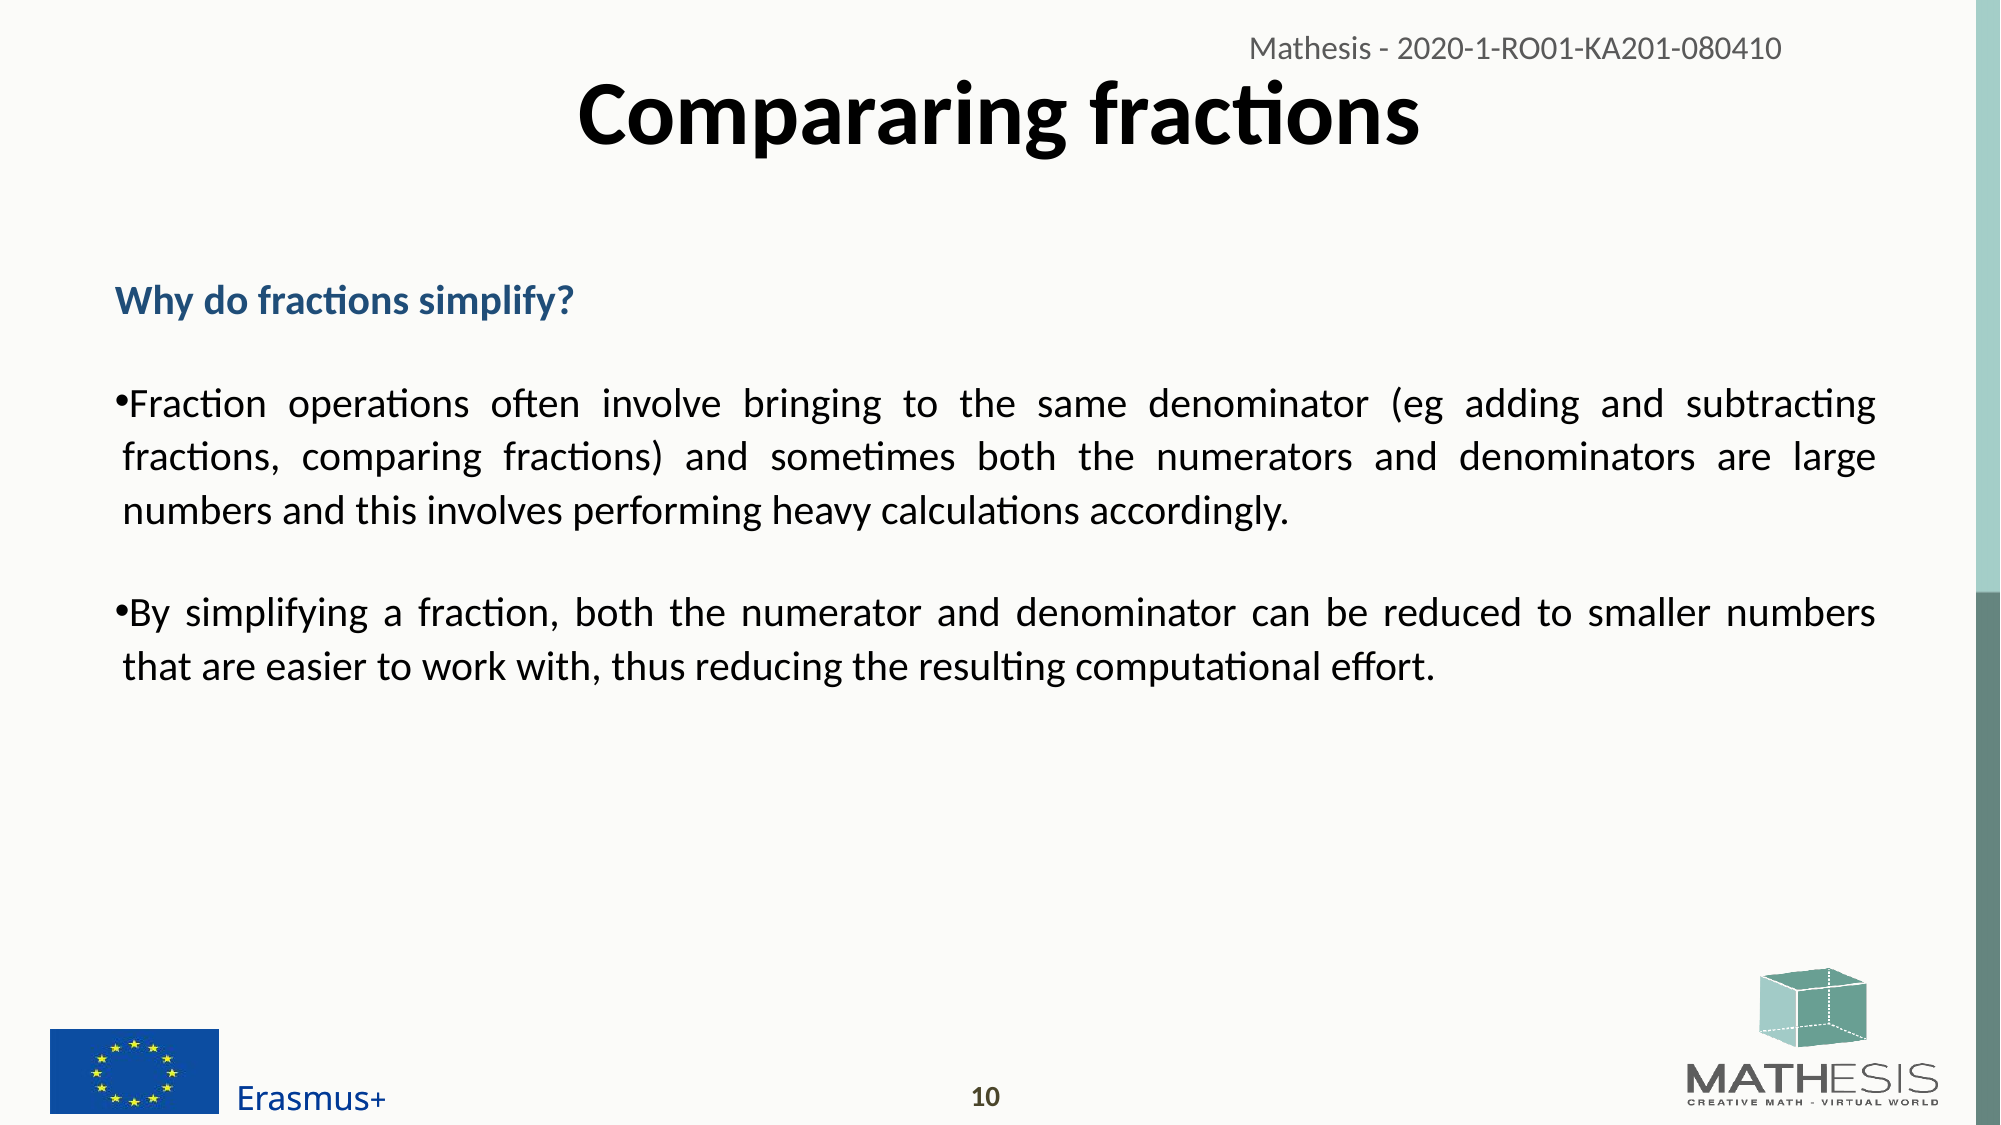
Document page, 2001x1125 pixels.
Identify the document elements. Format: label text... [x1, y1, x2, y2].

list Why do fractions simplify? Fraction operations often involve bringing to the same denominator (eg adding and subtracting fractions, comparing fractions) and sometimes both the numerators and denominators are large numbers and this involves performing heavy calculations accordingly. By simplifying a fraction, both the numerator and denominator can be reduced to smaller numbers that are easier to work with, thus reducing the resulting computational effort. [99, 262, 1900, 1005]
title Compararing fractions [99, 45, 1900, 233]
picture [50, 1029, 219, 1114]
